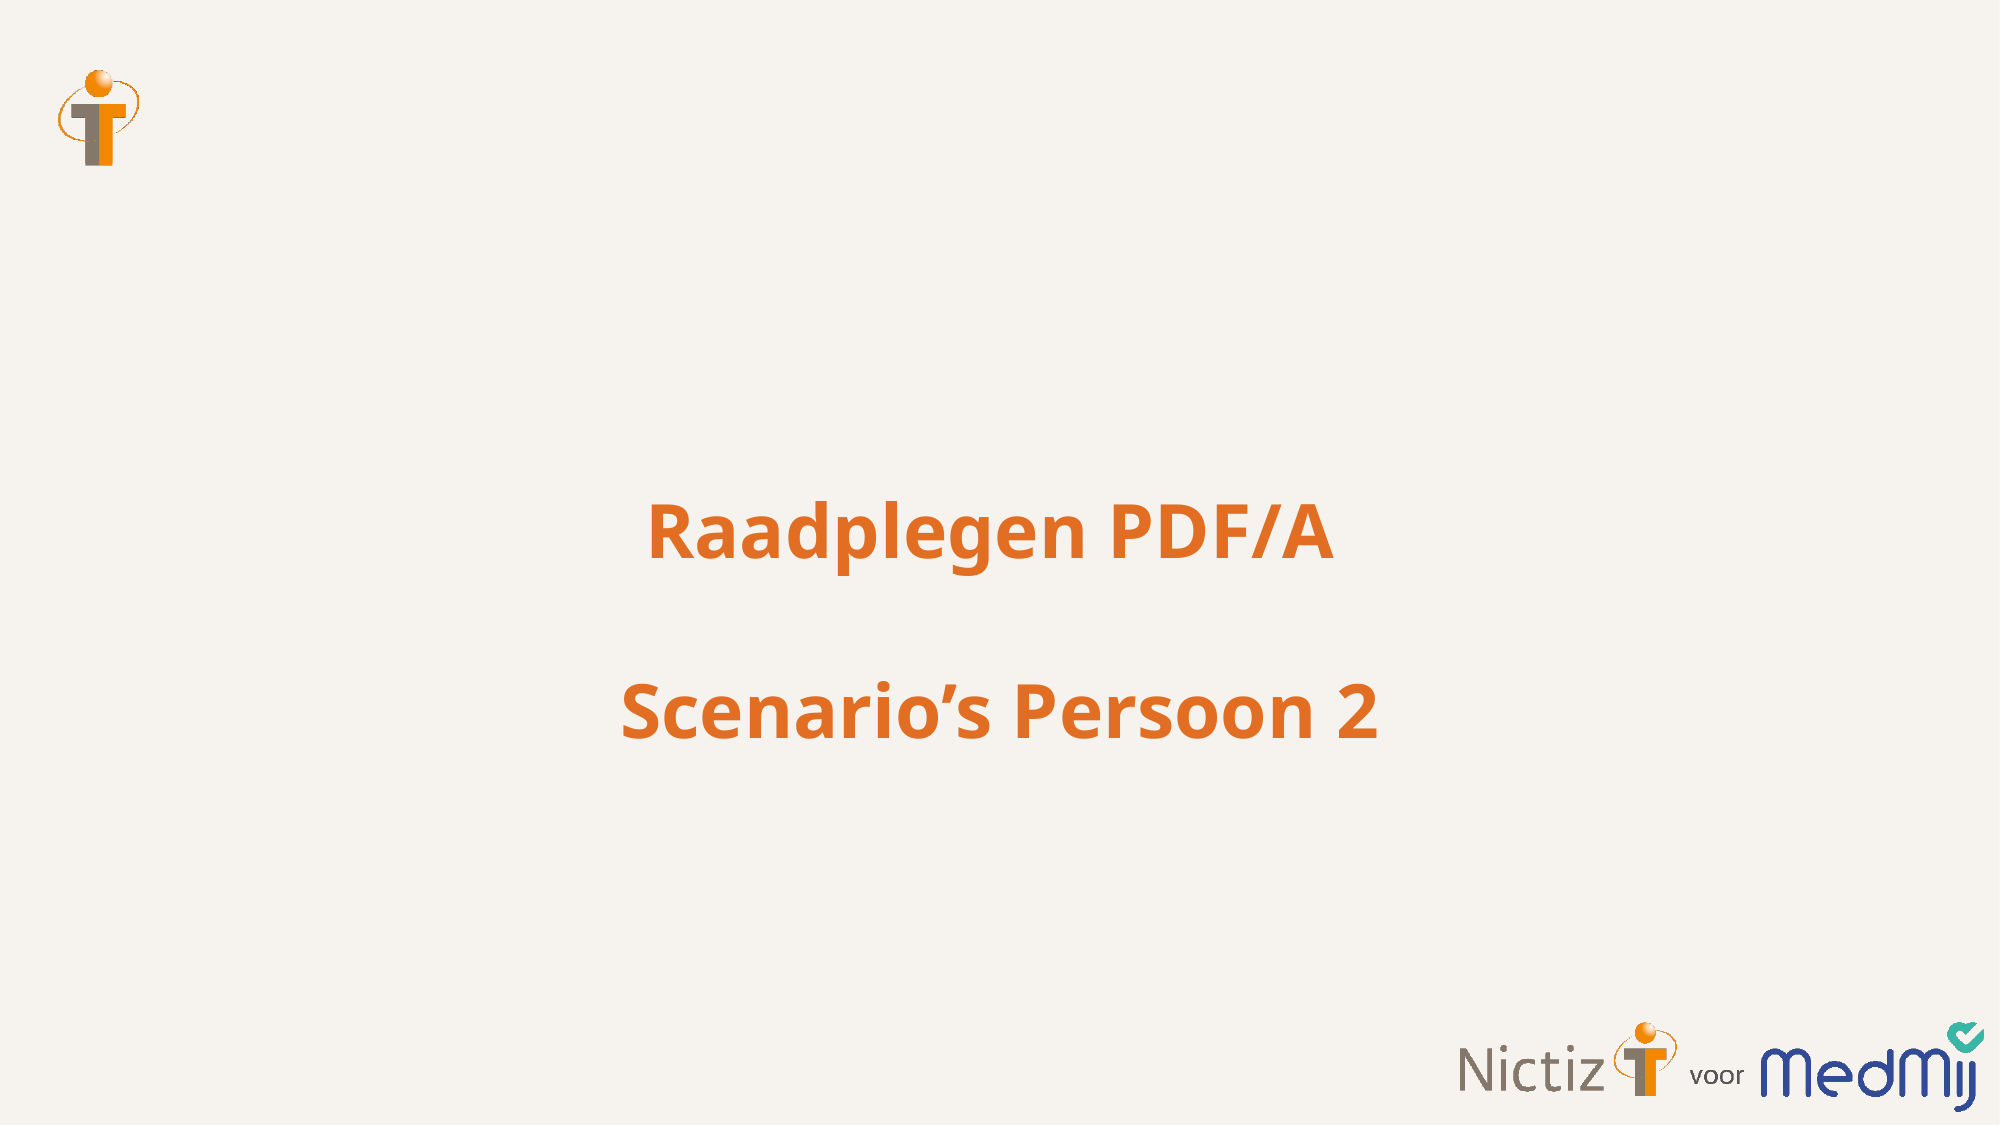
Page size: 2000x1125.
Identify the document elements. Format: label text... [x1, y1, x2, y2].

picture [1457, 1019, 1988, 1113]
title Raadplegen PDF/A Scenario’s Persoon 2 [155, 386, 1844, 848]
picture [50, 66, 151, 187]
